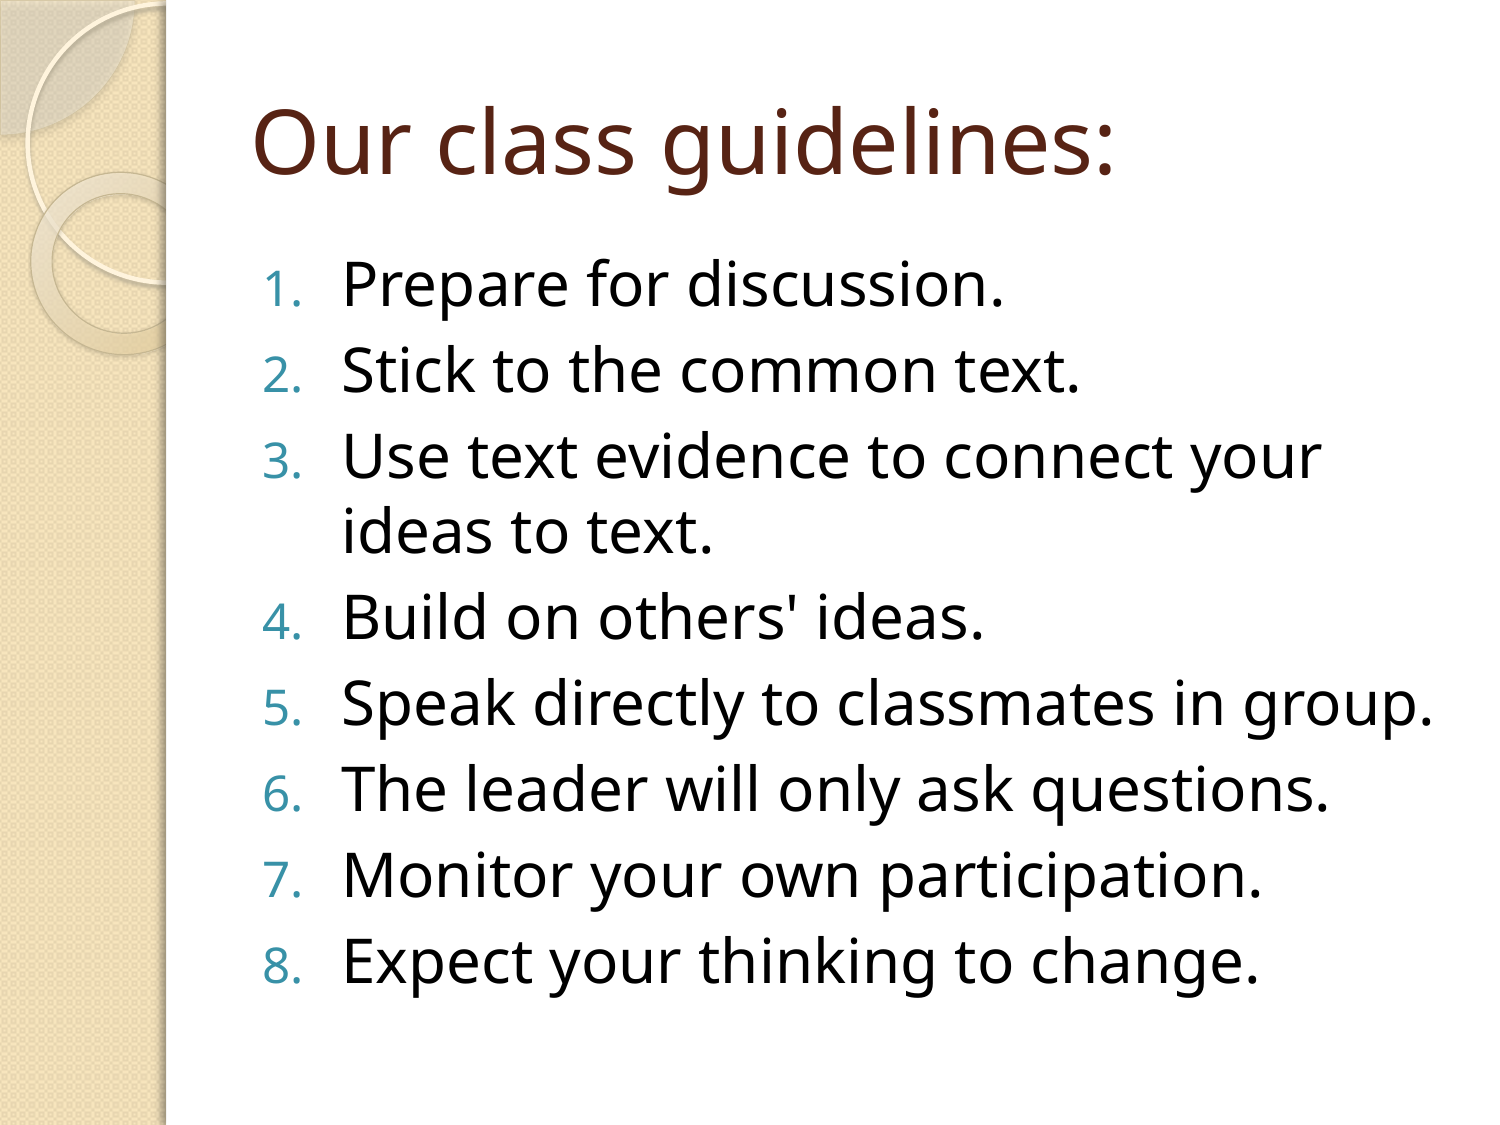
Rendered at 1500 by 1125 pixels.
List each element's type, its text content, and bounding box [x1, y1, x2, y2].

list Prepare for discussion. Stick to the common text. Use text evidence to connect your ideas to text. Build on others' ideas. Speak directly to classmates in group. The leader will only ask questions. Monitor your own participation. Expect your thinking to change. [235, 237, 1466, 1075]
title Our class guidelines: [235, 45, 1466, 233]
